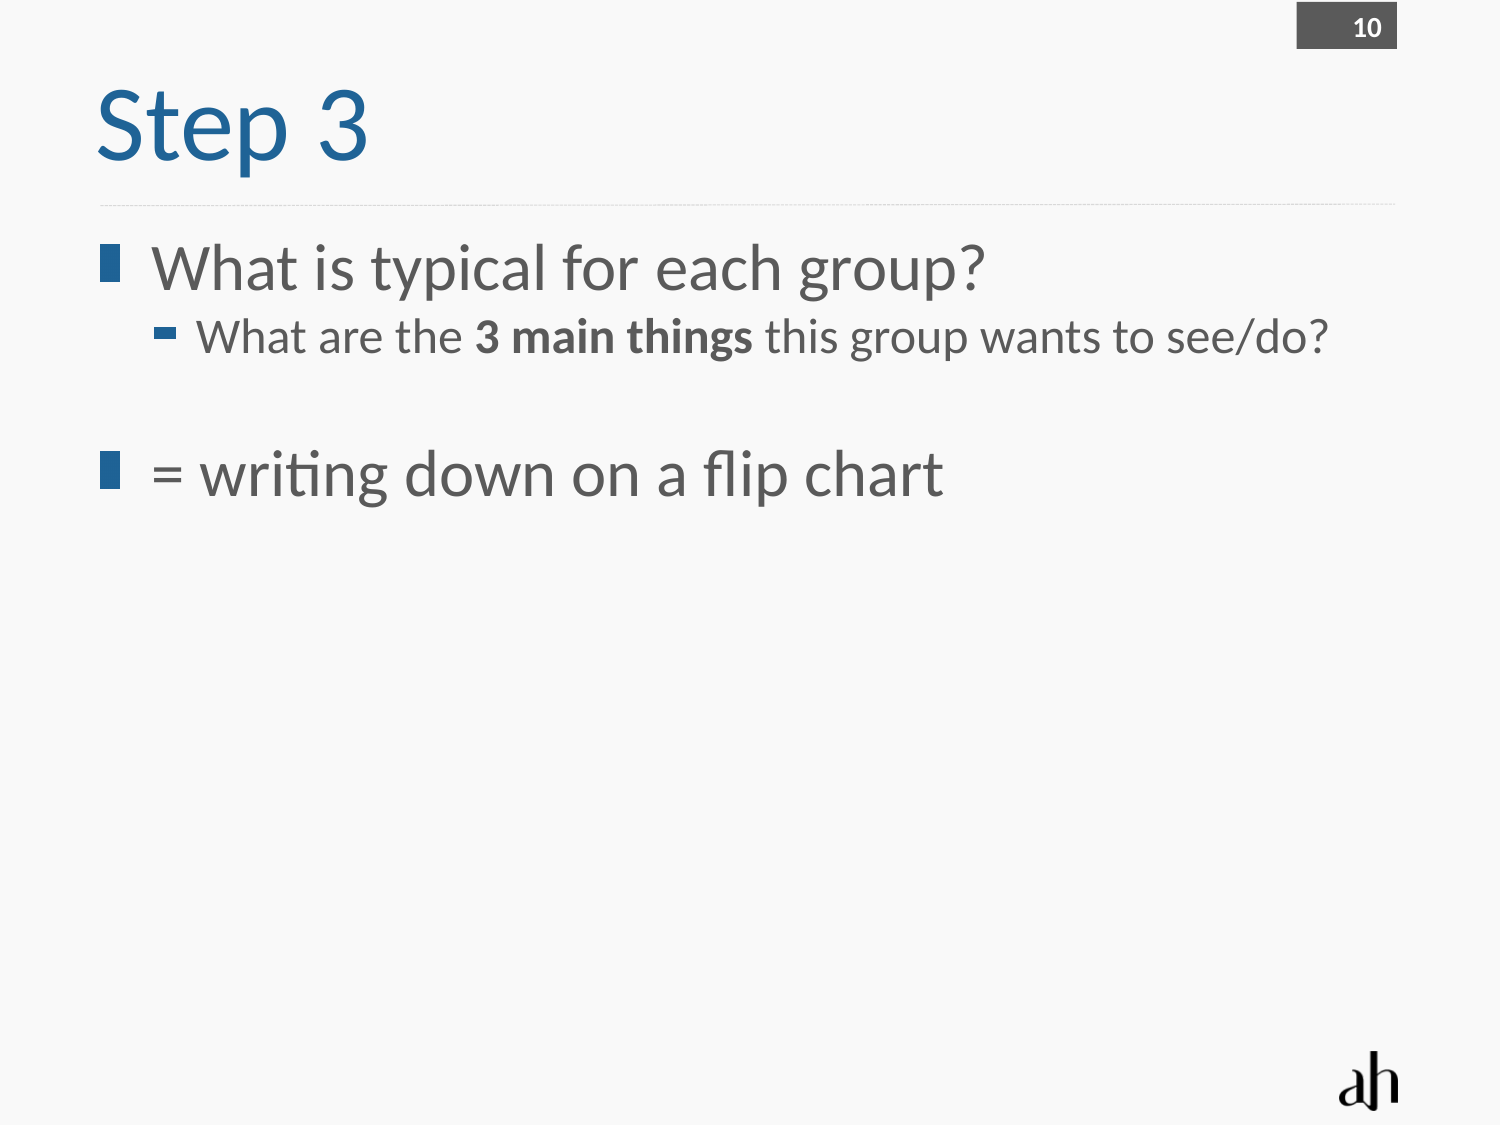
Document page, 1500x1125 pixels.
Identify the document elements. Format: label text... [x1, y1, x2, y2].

picture [100, 244, 120, 282]
picture [100, 451, 120, 489]
title Step 3 [80, 23, 1305, 190]
picture [1339, 1051, 1398, 1111]
picture [154, 327, 176, 339]
slide_number 10 [1296, 1, 1397, 49]
list What is typical for each group? What are the 3 main things this group wants to see/do? = writing down on a flip chart [80, 215, 1395, 1020]
